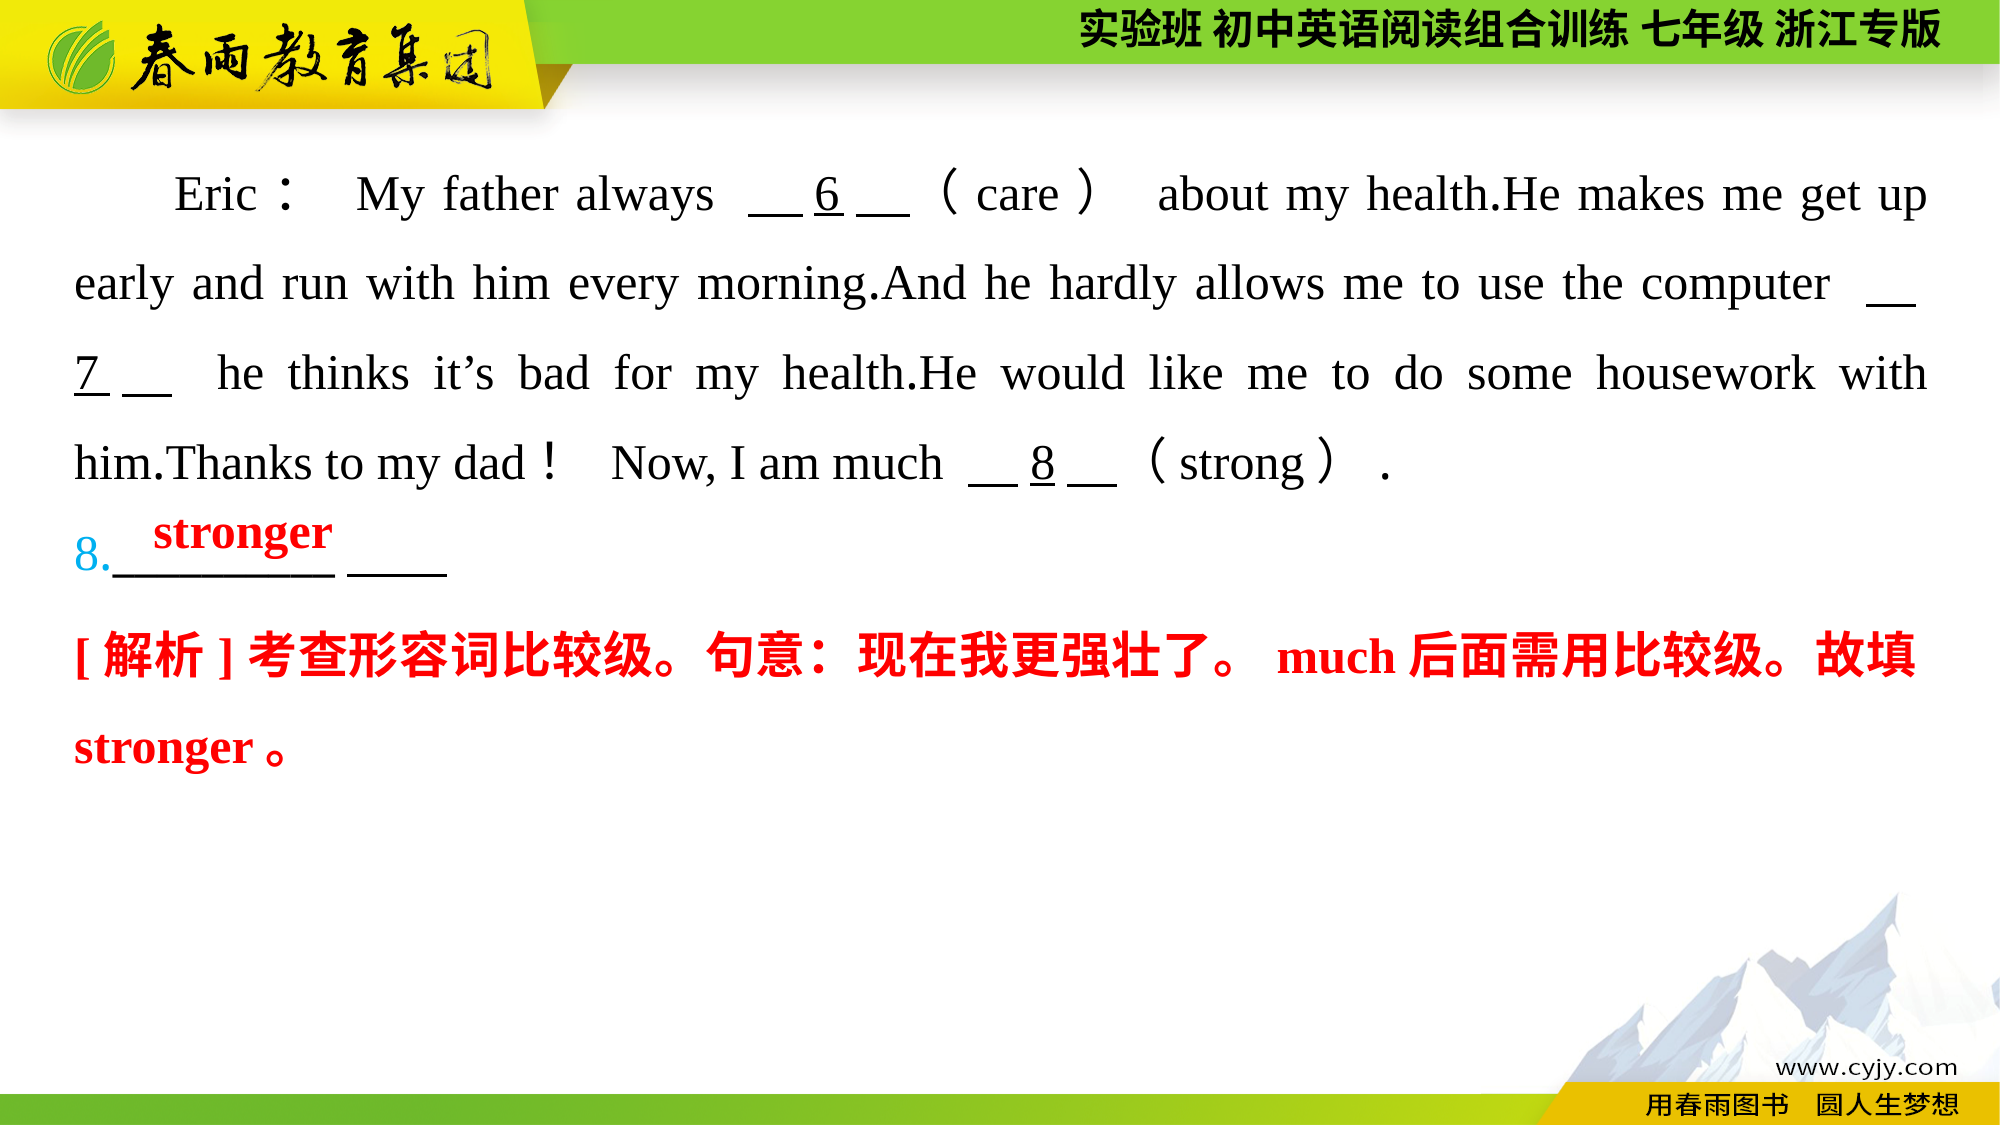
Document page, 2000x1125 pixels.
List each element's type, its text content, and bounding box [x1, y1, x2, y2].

picture [0, 0, 2000, 1125]
text_box stronger [138, 491, 349, 567]
list Eric： My father always 6 （care） about my health.He makes me get up early and run with him every morning.And he hardly allows me to use the computer 7 he thinks it’s bad for my health.He would like me to do some housework with him.Thanks to my dad！ Now, I am much 8 （strong）. 8.__________ [59, 122, 1944, 586]
text_box [解析]考查形容词比较级。句意：现在我更强壮了。much后面需用比较级。故填stronger。 [59, 586, 1944, 782]
